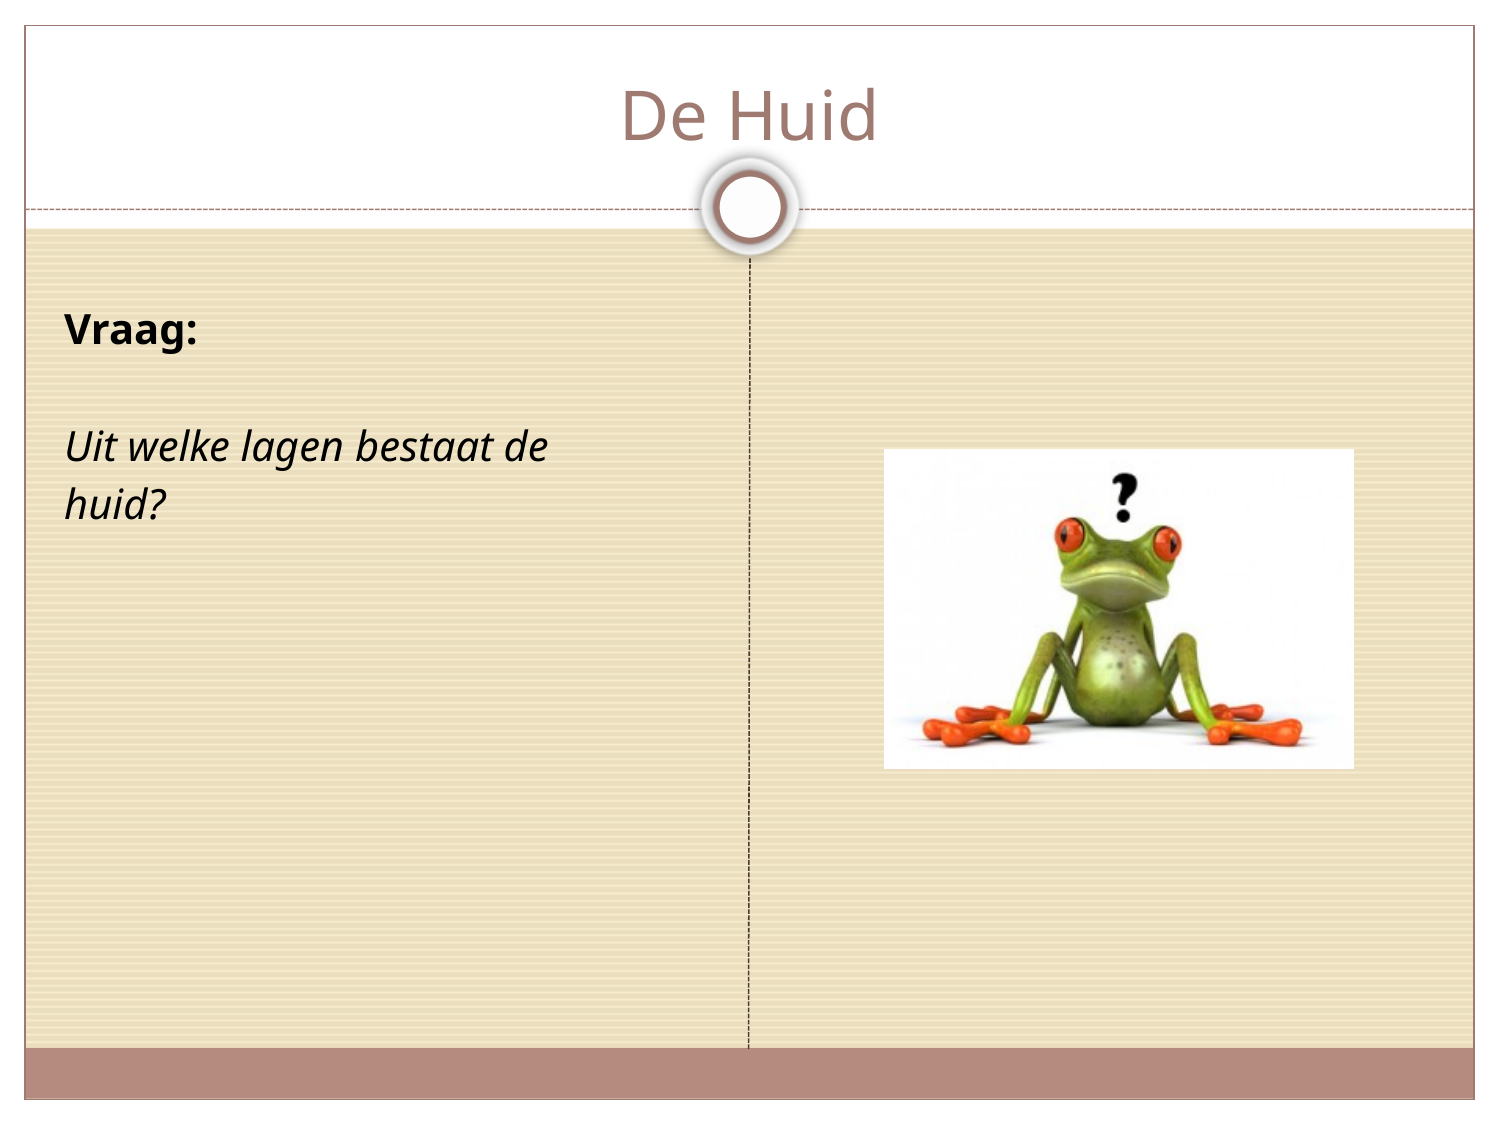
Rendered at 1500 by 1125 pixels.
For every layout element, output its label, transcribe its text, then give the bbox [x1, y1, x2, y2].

list Vraag: Uit welke lagen bestaat de huid? [49, 224, 712, 993]
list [887, 452, 1352, 767]
title De Huid [49, 37, 1450, 162]
